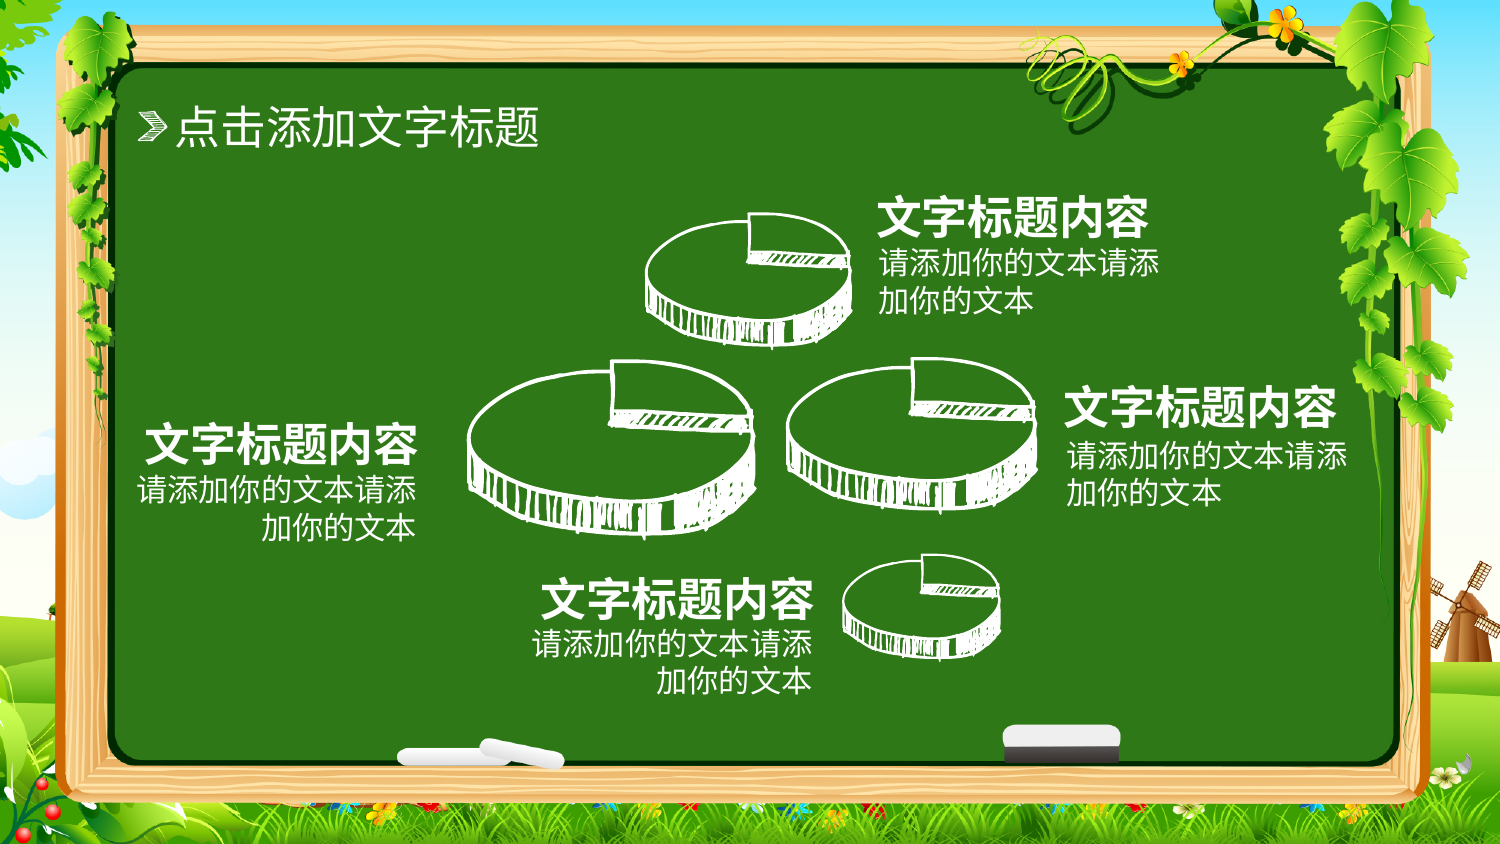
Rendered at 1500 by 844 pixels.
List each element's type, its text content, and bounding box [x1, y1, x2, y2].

text_box 文字标题内容 [876, 188, 1151, 237]
text_box 请添加你的文本请添加你的文本 [110, 465, 429, 552]
text_box 请添加你的文本请添加你的文本 [506, 618, 824, 705]
text_box [842, 553, 1002, 663]
text_box [466, 359, 757, 541]
text_box 文字标题内容 [1063, 378, 1339, 430]
text_box 点击添加文字标题 [174, 98, 542, 154]
text_box [785, 357, 1039, 515]
text_box 请添加你的文本请添加你的文本 [1054, 430, 1373, 517]
text_box 文字标题内容 [540, 570, 815, 618]
text_box 请添加你的文本请添加你的文本 [867, 237, 1185, 324]
text_box [137, 110, 168, 142]
text_box [644, 212, 853, 351]
picture [0, 0, 1500, 844]
text_box 文字标题内容 [144, 415, 420, 465]
